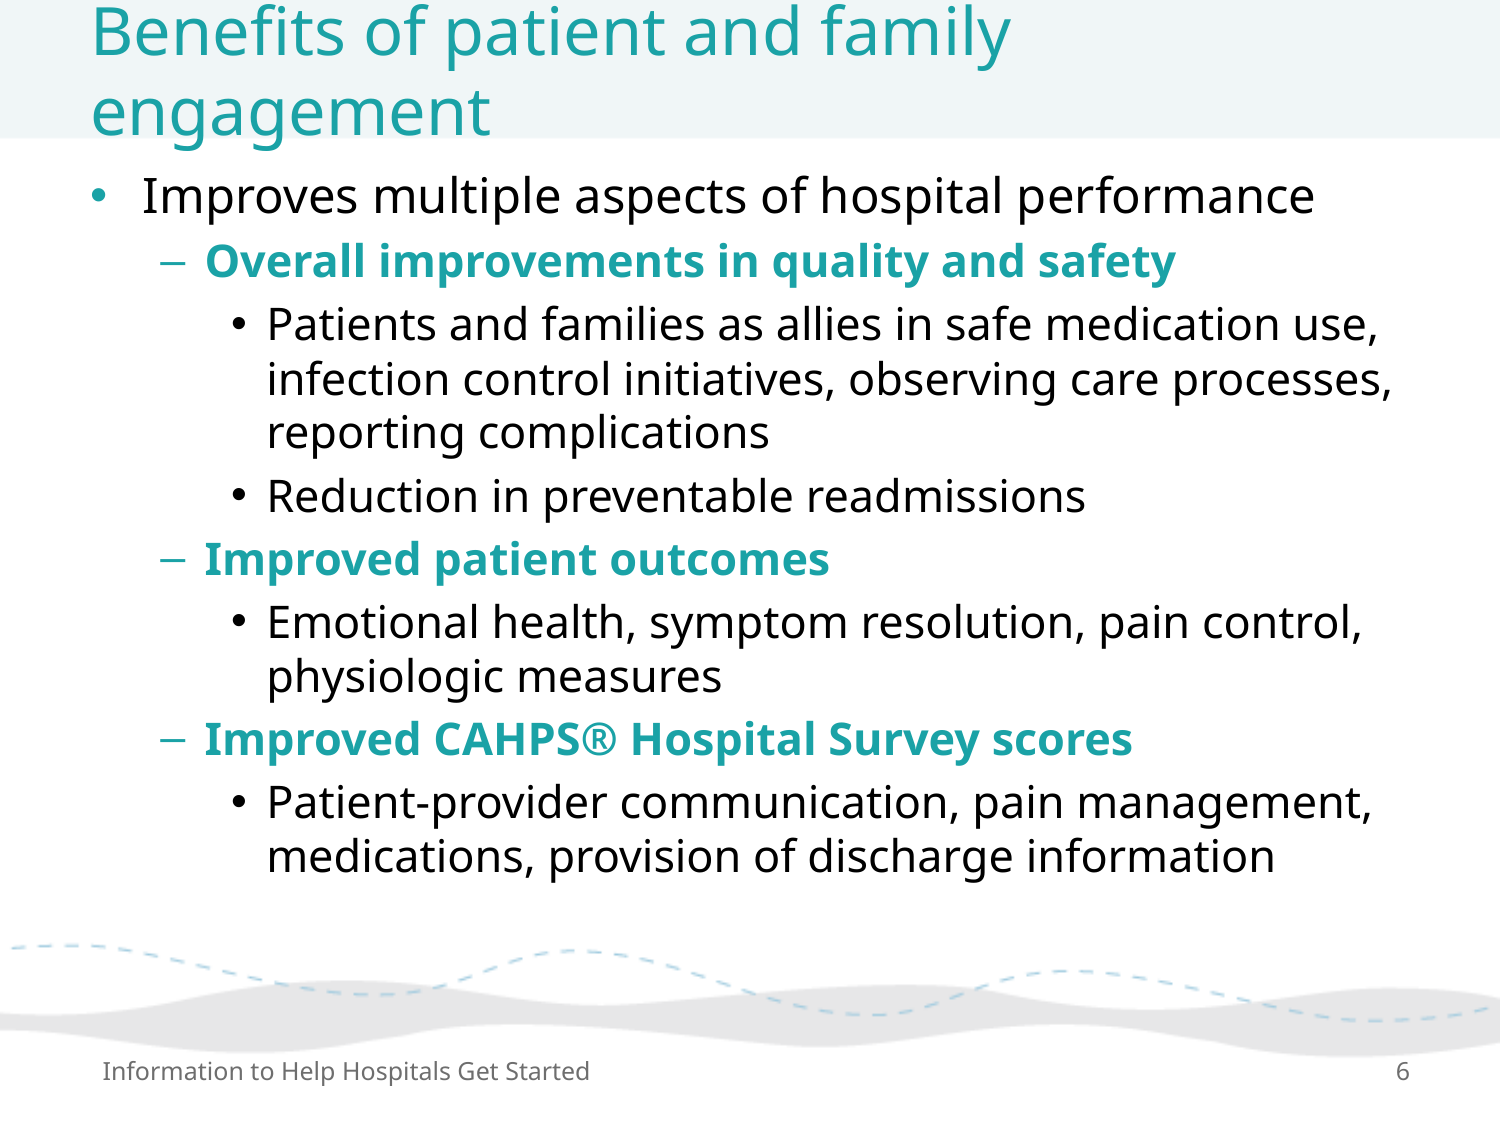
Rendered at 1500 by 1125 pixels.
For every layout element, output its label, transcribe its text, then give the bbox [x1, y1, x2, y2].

footer Information to Help Hospitals Get Started [87, 1042, 763, 1103]
slide_number 6 [1074, 1042, 1425, 1103]
list Improves multiple aspects of hospital performance Overall improvements in quality and safety Patients and families as allies in safe medication use, infection control initiatives, observing care processes, reporting complications Reduction in preventable readmissions Improved patient outcomes Emotional health, symptom resolution, pain control, physiologic measures Improved CAHPS® Hospital Survey scores Patient-provider communication, pain management, medications, provision of discharge information [75, 157, 1425, 900]
picture [0, 0, 1500, 1125]
title Benefits of patient and family engagement [75, 0, 1425, 138]
